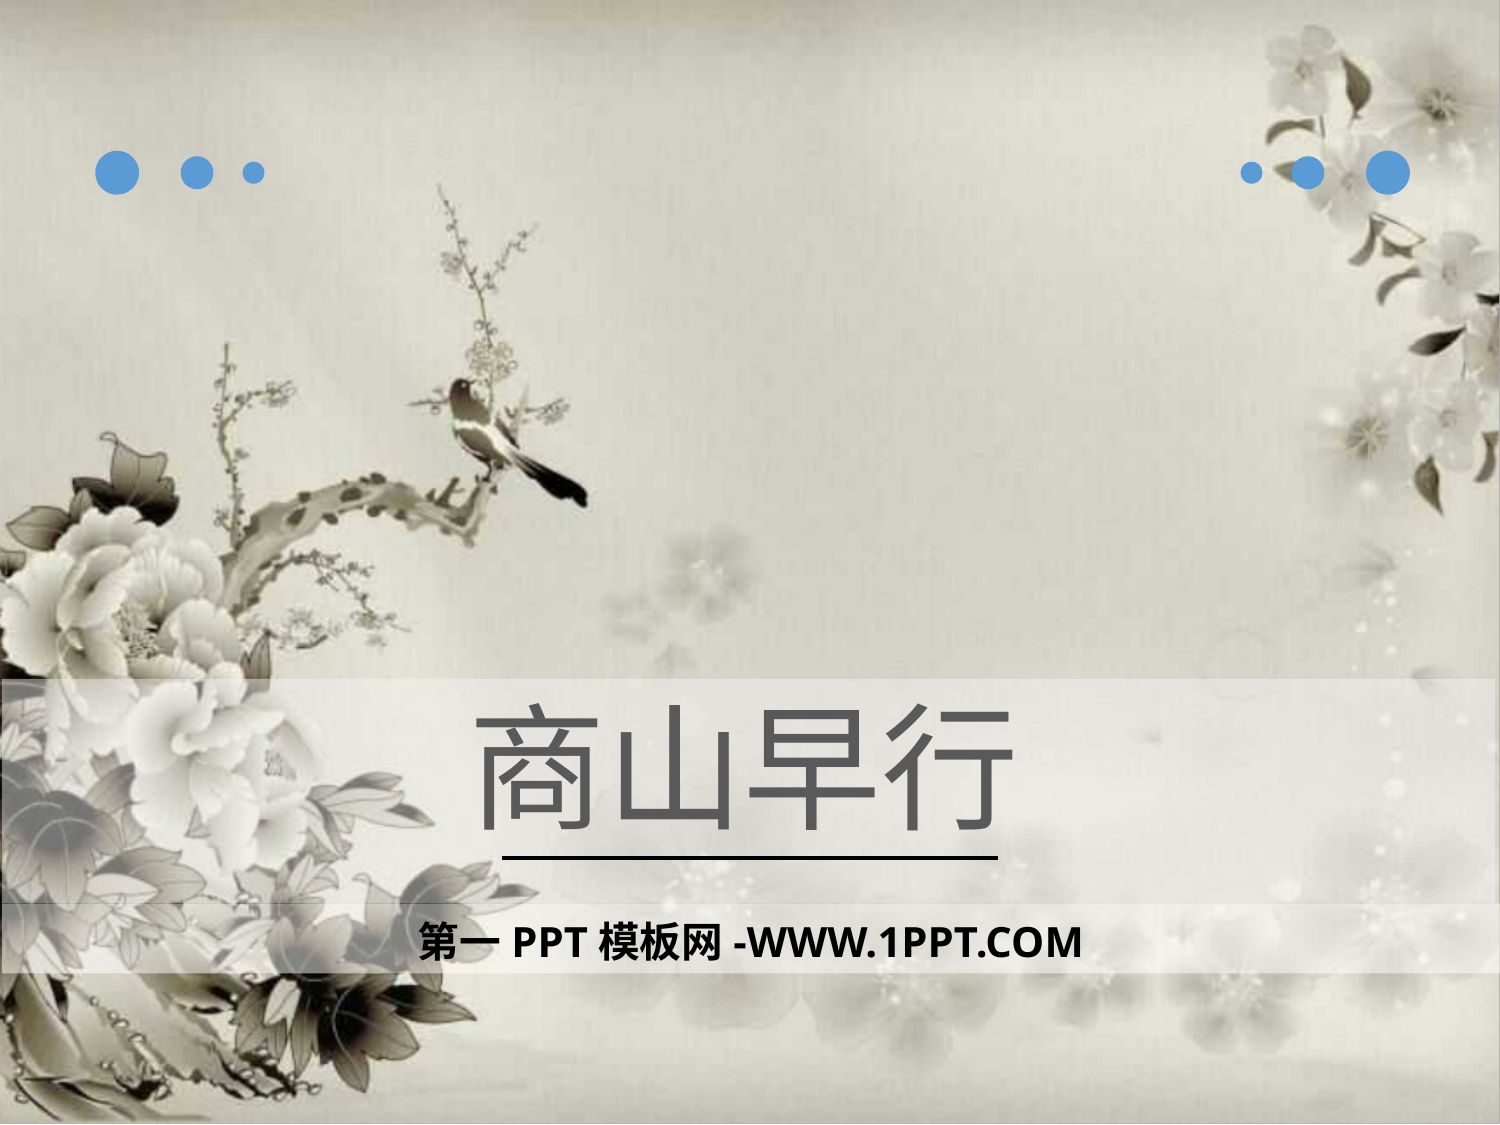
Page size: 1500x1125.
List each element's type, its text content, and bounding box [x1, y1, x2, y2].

text_box [1, 678, 1495, 903]
picture [0, 0, 1500, 1125]
title 商山早行 [453, 705, 1044, 824]
text_box 第一PPT模板网-WWW.1PPT.COM [1, 903, 1500, 974]
